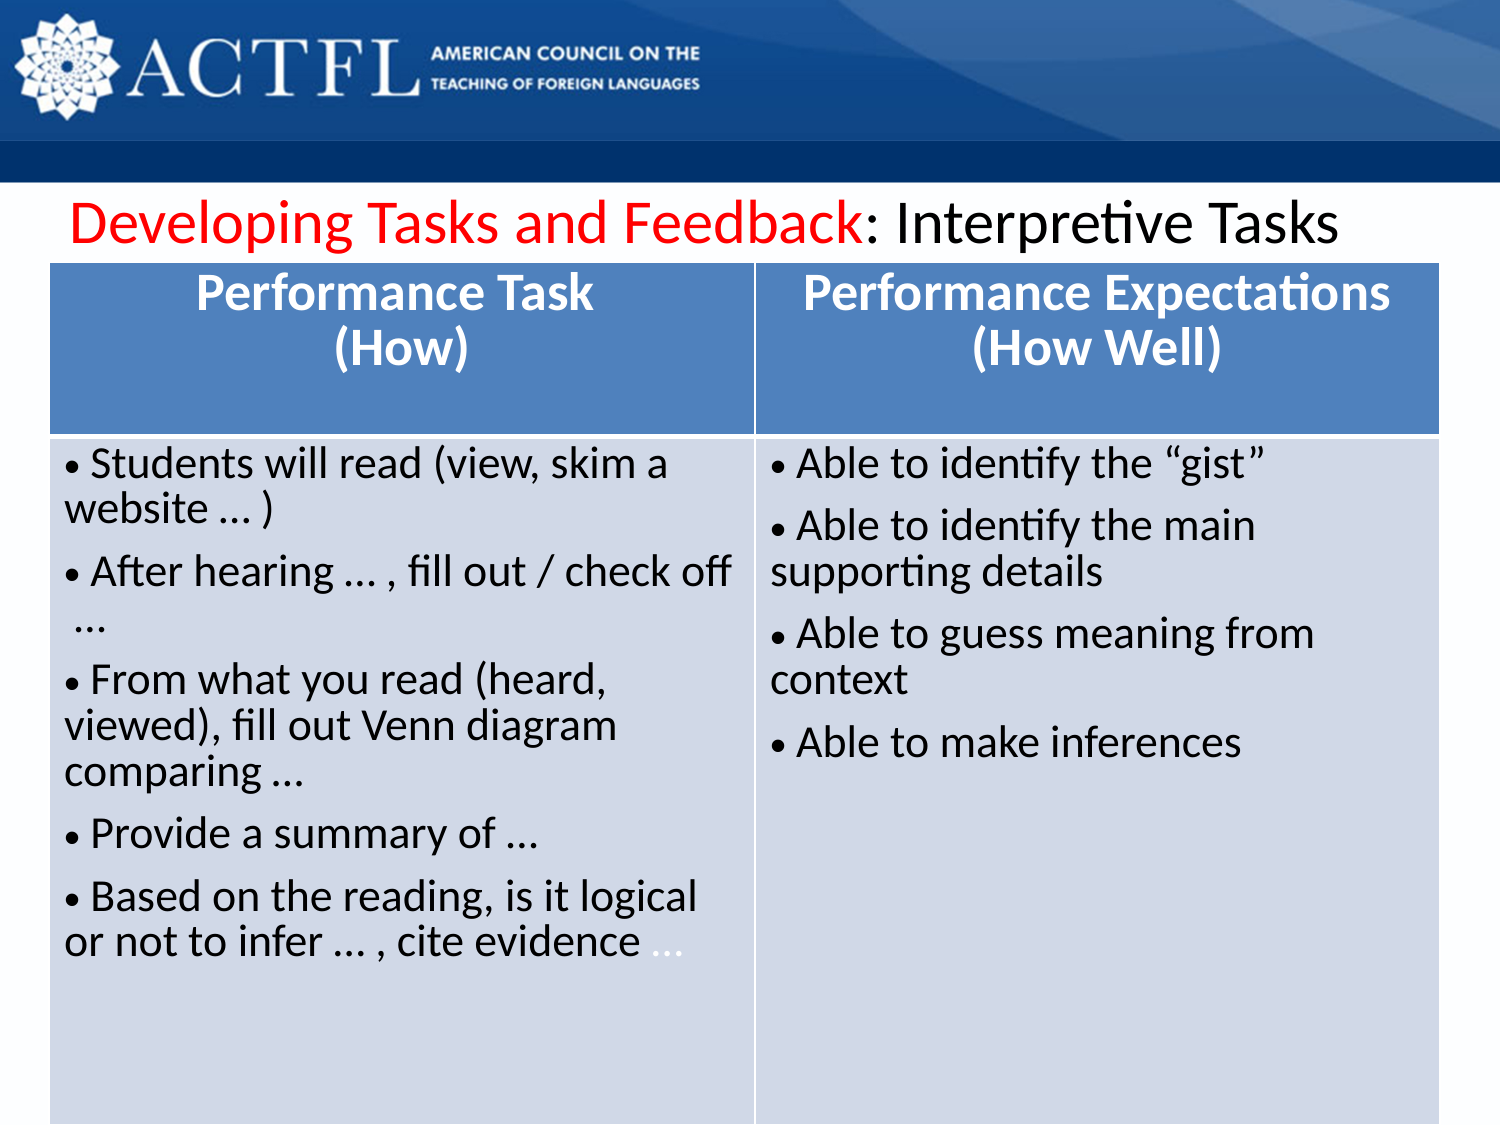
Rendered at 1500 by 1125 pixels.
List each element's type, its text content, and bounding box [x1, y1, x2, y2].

title Developing Tasks and Feedback: Interpretive Tasks [35, 125, 1375, 313]
table_cell Able to identify the “gist” Able to identify the main supporting details Able to guess meaning from context Able to make inferences [756, 439, 1439, 1124]
table_cell Students will read (view, skim a website … ) After hearing … , fill out / check off … From what you read (heard, viewed), fill out Venn diagram comparing … Provide a summary of … Based on the reading, is it logical or not to infer … , cite evidence … [50, 439, 754, 1124]
table_header Performance Expectations (How Well) [756, 263, 1439, 434]
table_header Performance Task (How) [50, 263, 754, 434]
picture [0, 0, 1500, 1125]
